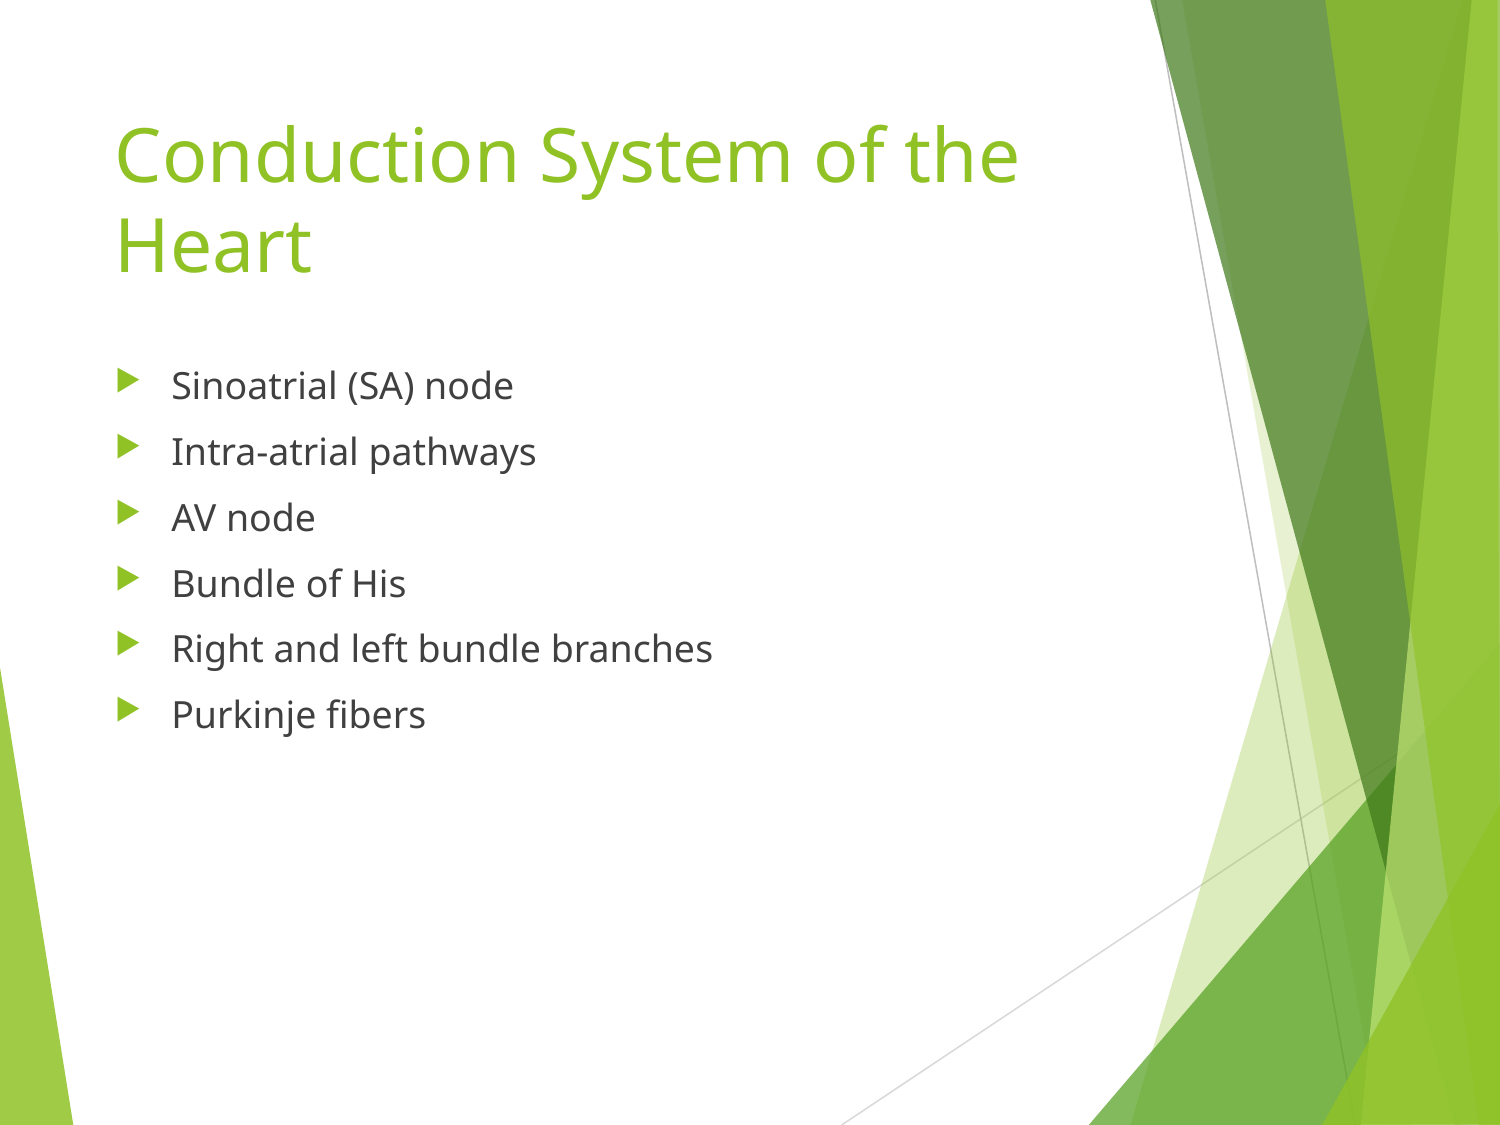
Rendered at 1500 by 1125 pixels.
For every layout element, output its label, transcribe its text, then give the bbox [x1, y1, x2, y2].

list Sinoatrial (SA) node Intra-atrial pathways AV node Bundle of His Right and left bundle branches Purkinje fibers [99, 354, 1142, 992]
title Conduction System of the Heart [99, 99, 1142, 317]
